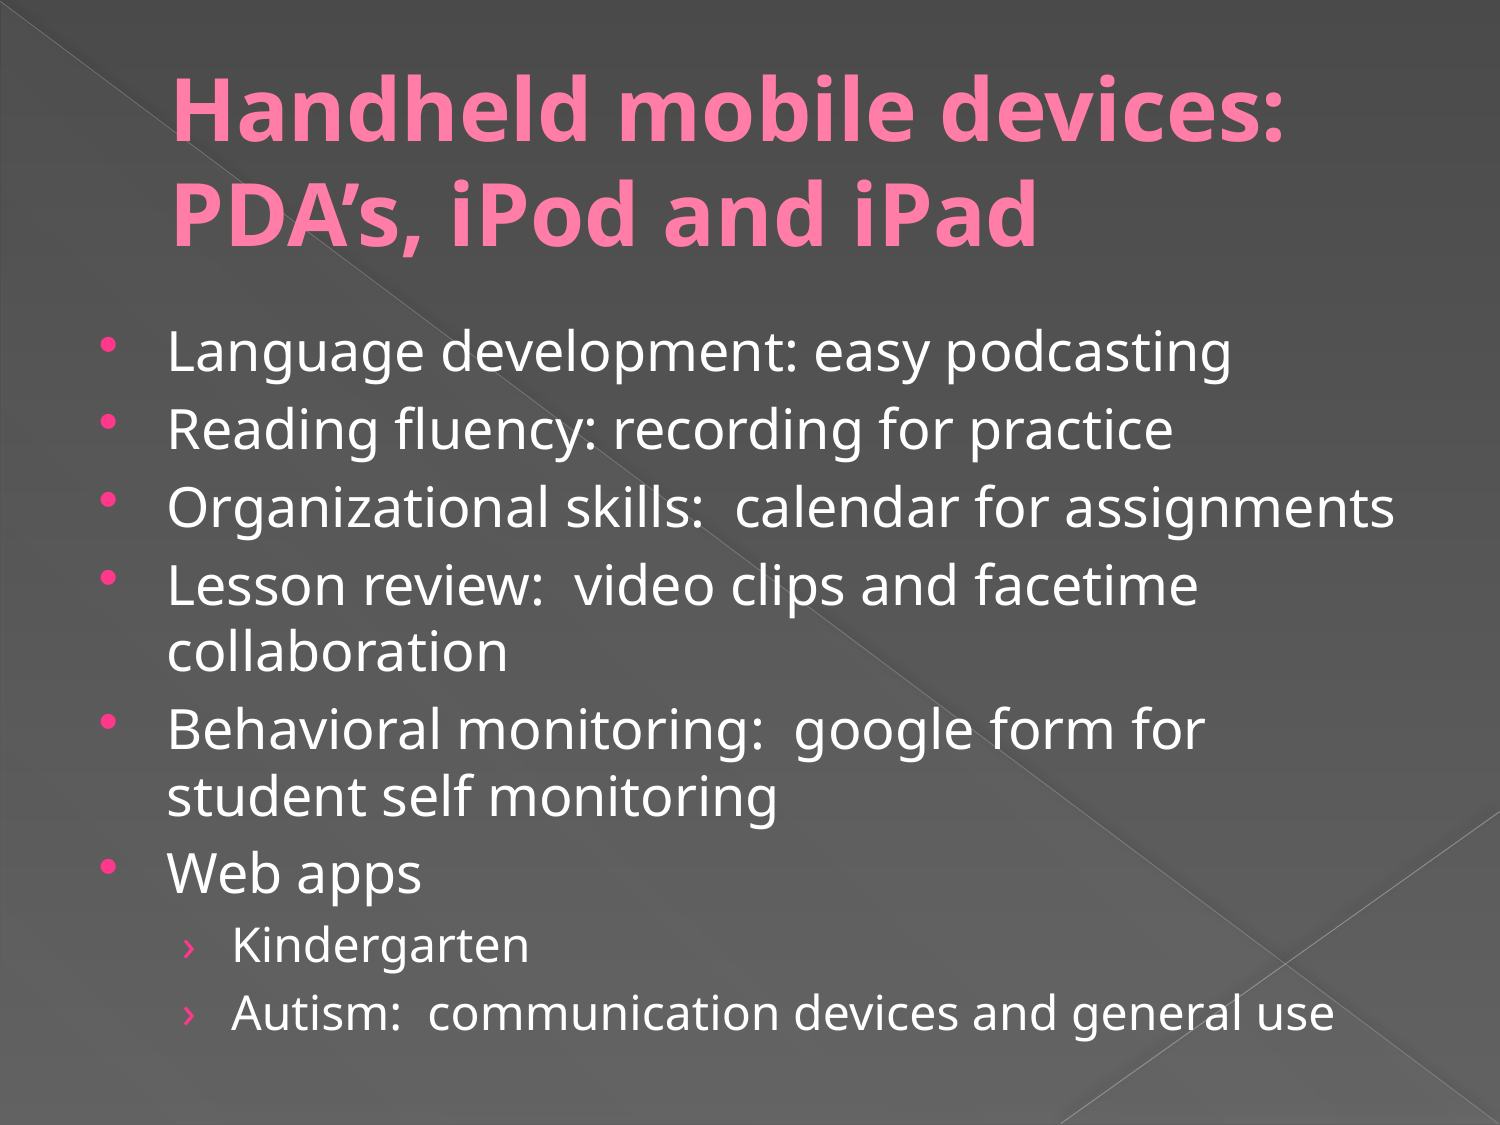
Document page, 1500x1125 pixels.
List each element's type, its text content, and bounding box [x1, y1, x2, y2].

list Language development: easy podcasting Reading fluency: recording for practice Organizational skills: calendar for assignments Lesson review: video clips and facetime collaboration Behavioral monitoring: google form for student self monitoring Web apps Kindergarten Autism: communication devices and general use [75, 308, 1425, 1059]
title Handheld mobile devices: PDA’s, iPod and iPad [75, 43, 1425, 274]
